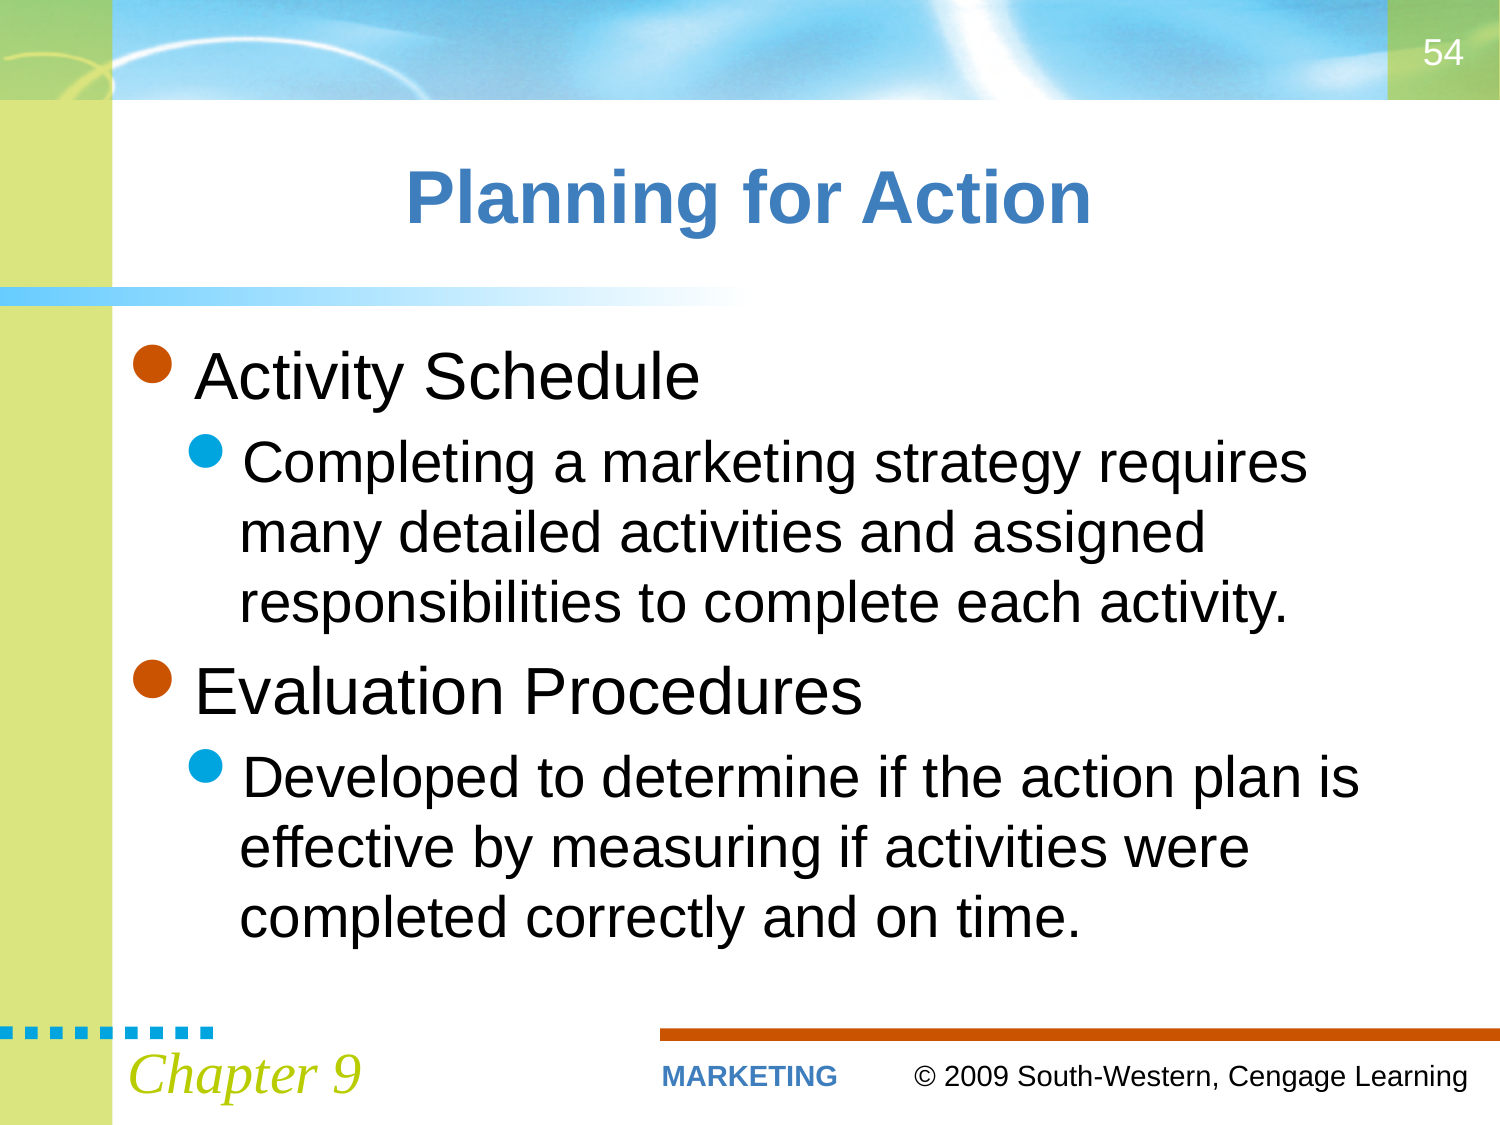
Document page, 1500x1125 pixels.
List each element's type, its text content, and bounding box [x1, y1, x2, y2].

title Planning for Action [112, 99, 1388, 288]
footer Chapter 9 [112, 1012, 638, 1113]
list Activity Schedule Completing a marketing strategy requires many detailed activities and assigned responsibilities to complete each activity. Evaluation Procedures Developed to determine if the action plan is effective by measuring if activities were completed correctly and on time. [112, 324, 1388, 1001]
slide_number 54 [1387, 0, 1500, 101]
